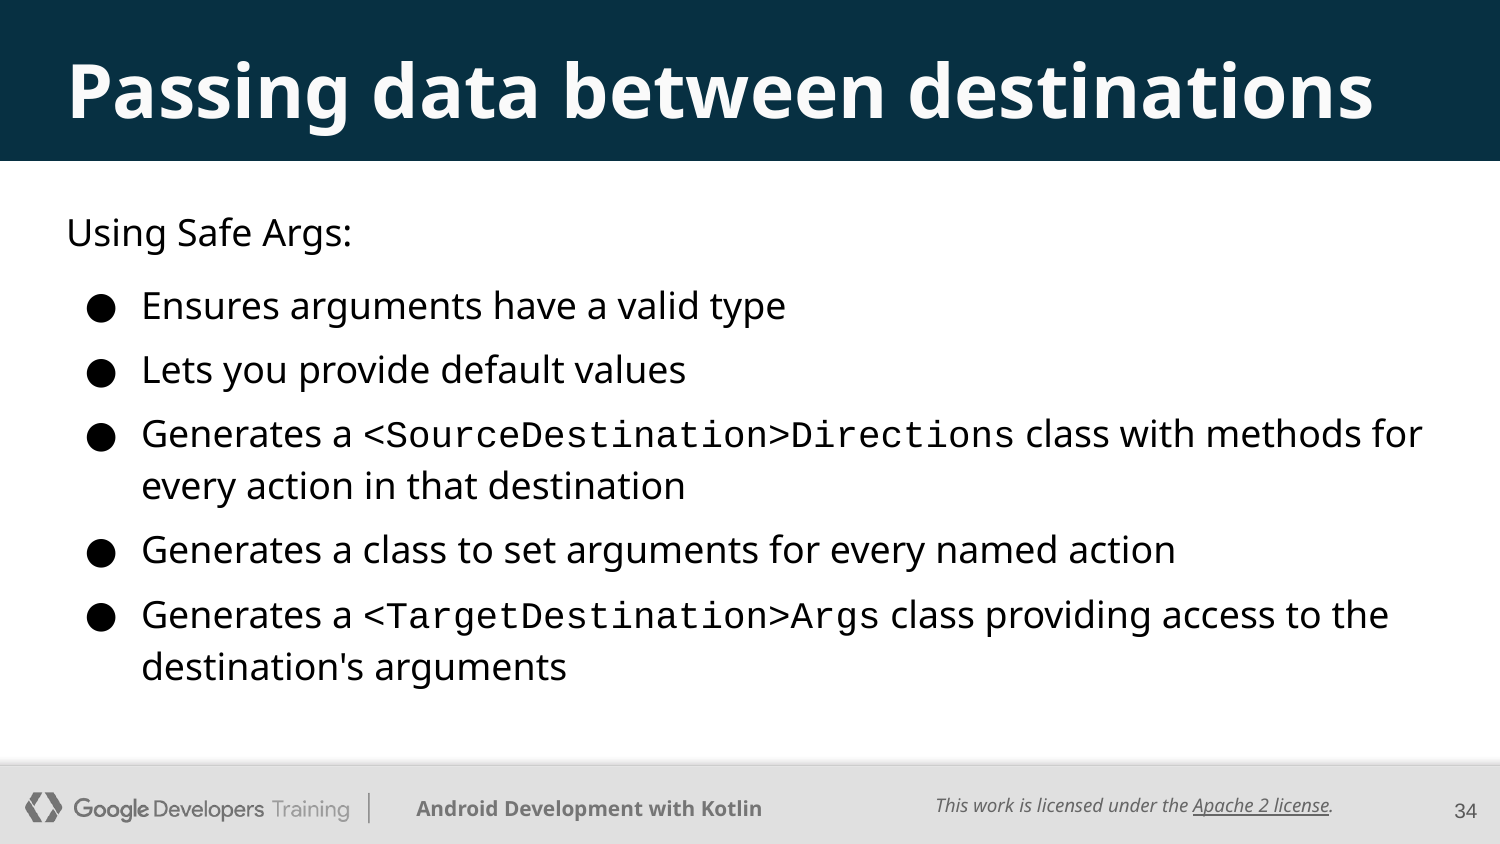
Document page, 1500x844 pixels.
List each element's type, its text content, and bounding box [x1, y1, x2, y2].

list Using Safe Args: Ensures arguments have a valid type Lets you provide default values Generates a <SourceDestination>Directions class with methods for every action in that destination Generates a class to set arguments for every named action Generates a <TargetDestination>Args class providing access to the destination's arguments [51, 187, 1449, 726]
picture [0, 161, 1500, 844]
slide_number ‹#› [1402, 777, 1493, 842]
title Passing data between destinations [51, 28, 1449, 122]
